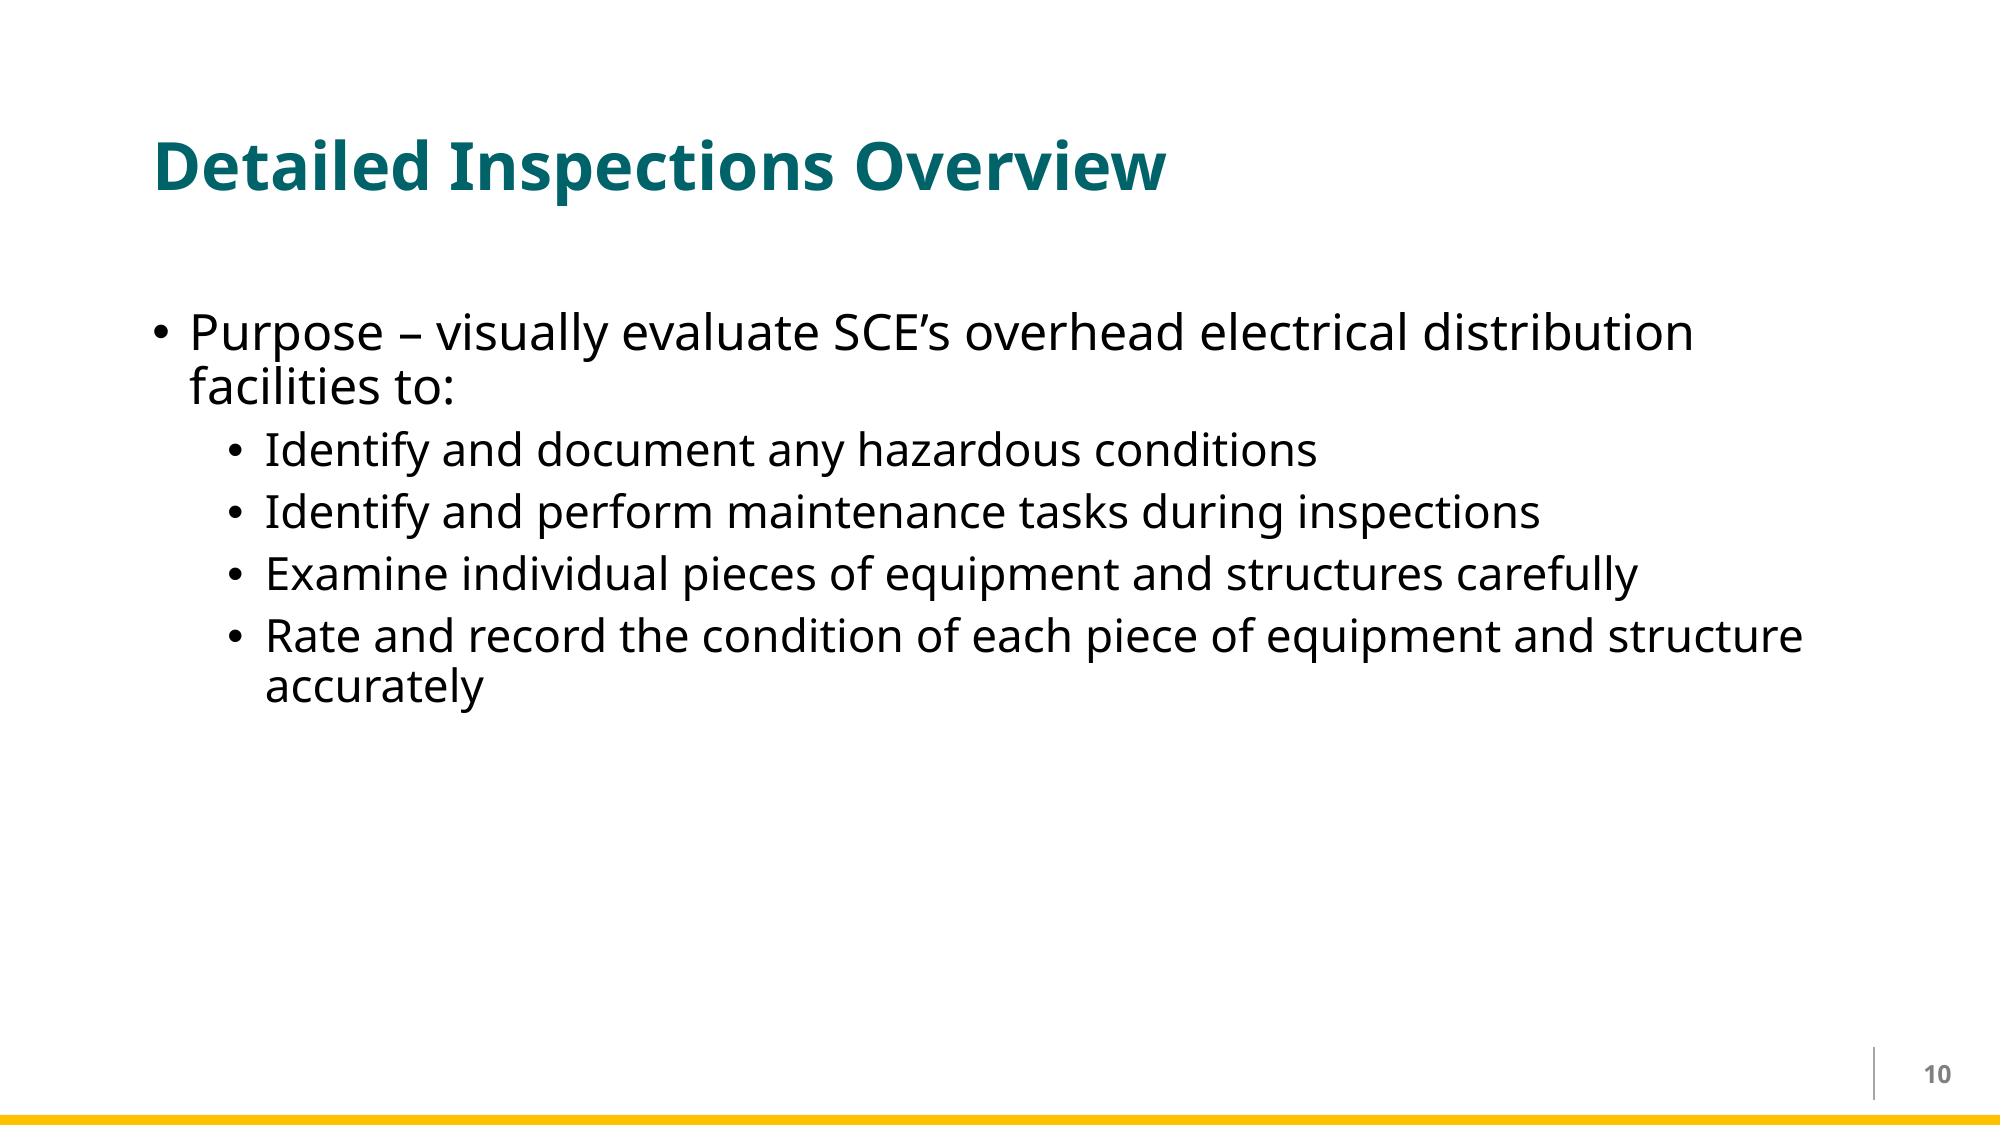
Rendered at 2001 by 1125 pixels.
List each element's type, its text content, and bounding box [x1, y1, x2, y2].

list Purpose – visually evaluate SCE’s overhead electrical distribution facilities to: Identify and document any hazardous conditions Identify and perform maintenance tasks during inspections Examine individual pieces of equipment and structures carefully Rate and record the condition of each piece of equipment and structure accurately [137, 299, 1863, 1014]
title Detailed Inspections Overview [137, 59, 1863, 278]
